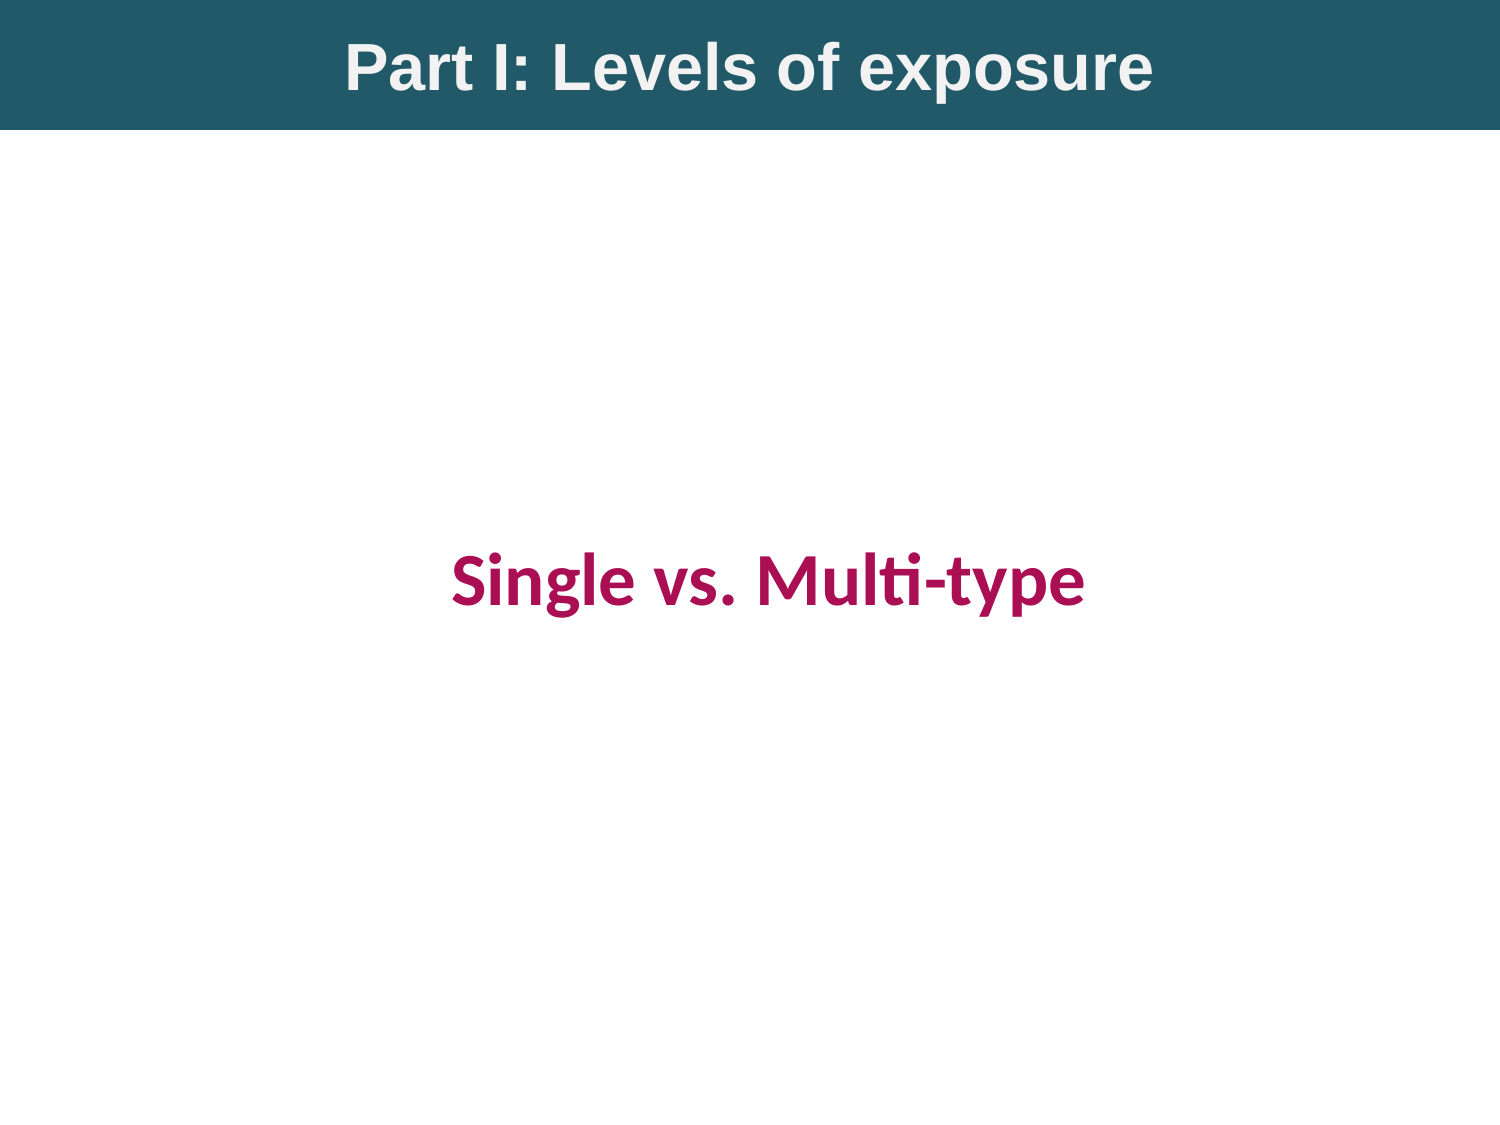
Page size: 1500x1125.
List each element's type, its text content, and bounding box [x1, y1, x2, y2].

text_box Part I: Levels of exposure [0, 0, 1500, 130]
text_box Single vs. Multi-type [123, 523, 1415, 628]
